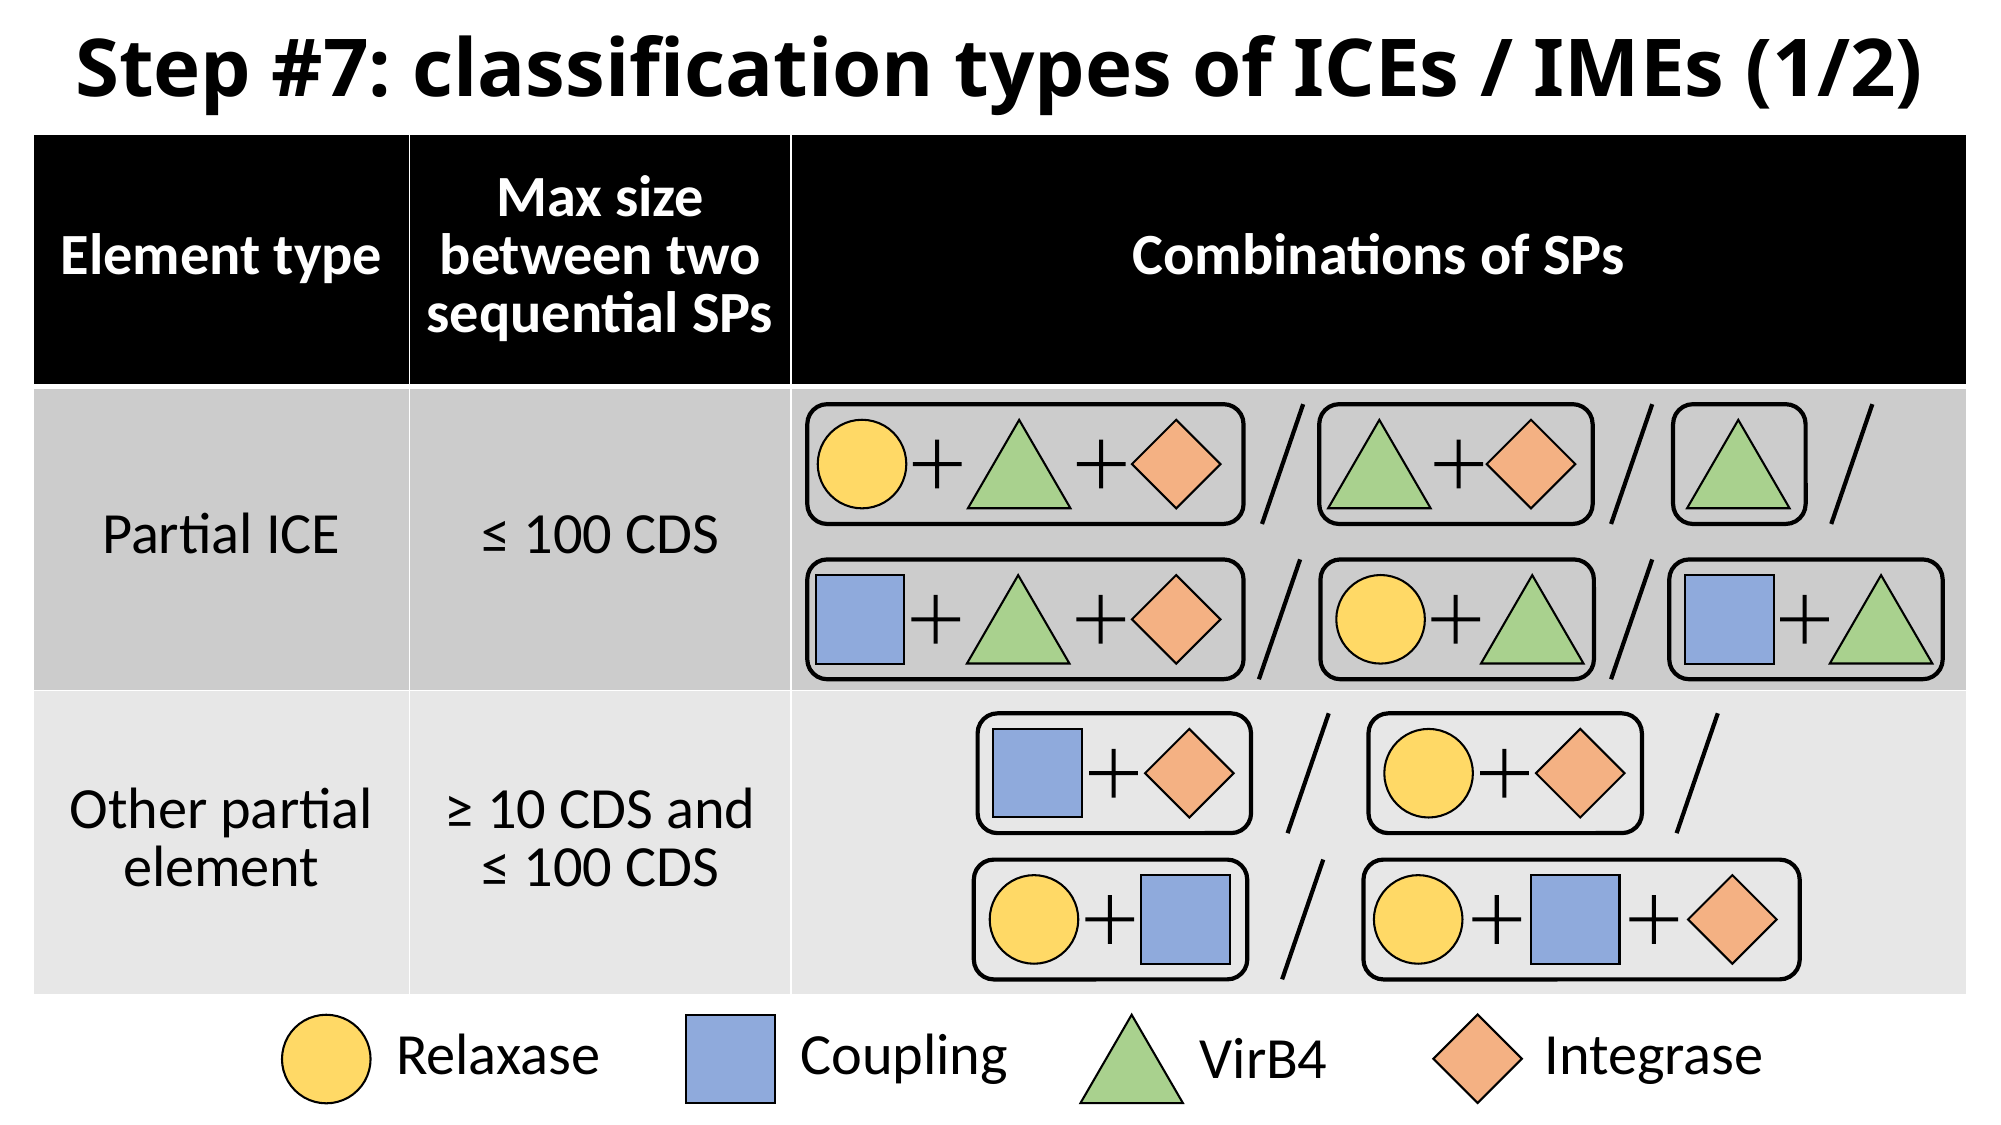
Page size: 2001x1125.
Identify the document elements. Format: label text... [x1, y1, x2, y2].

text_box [1676, 713, 1718, 834]
title Step #7: classification types of ICEs / IMEs (1/2) [0, 0, 2000, 134]
table_cell Other partial element [34, 691, 409, 994]
text_box [1534, 727, 1627, 819]
text_box [1672, 403, 1807, 526]
text_box [976, 712, 1253, 835]
table_cell Partial ICE [34, 389, 409, 690]
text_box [1611, 404, 1653, 524]
table_header Element type [34, 135, 409, 384]
text_box [1078, 1012, 1184, 1105]
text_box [1262, 404, 1304, 524]
table_cell [792, 389, 1966, 690]
table_cell [792, 691, 1966, 994]
text_box [1318, 403, 1594, 526]
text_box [1831, 404, 1873, 524]
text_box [1611, 559, 1653, 680]
text_box [806, 403, 1245, 526]
table_header Combinations of SPs [792, 135, 1966, 384]
text_box [1362, 858, 1801, 981]
text_box VirB4 [1184, 1029, 1464, 1123]
text_box [1668, 558, 1944, 681]
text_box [1258, 559, 1301, 680]
text_box [280, 1013, 372, 1105]
table_cell ≥ 10 CDS and ≤ 100 CDS [410, 691, 790, 994]
text_box [806, 558, 1245, 681]
text_box [1367, 712, 1644, 835]
text_box Integrase [1529, 1025, 1809, 1119]
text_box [1282, 859, 1324, 980]
text_box Coupling [785, 1025, 1065, 1119]
table_cell ≤ 100 CDS [410, 389, 790, 690]
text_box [1287, 713, 1329, 834]
text_box [1461, 1012, 1524, 1105]
text_box [1319, 558, 1595, 681]
table_header Max size between two sequential SPs [410, 135, 790, 384]
text_box Relaxase [381, 1025, 661, 1119]
text_box [972, 858, 1249, 981]
text_box [685, 1014, 776, 1104]
